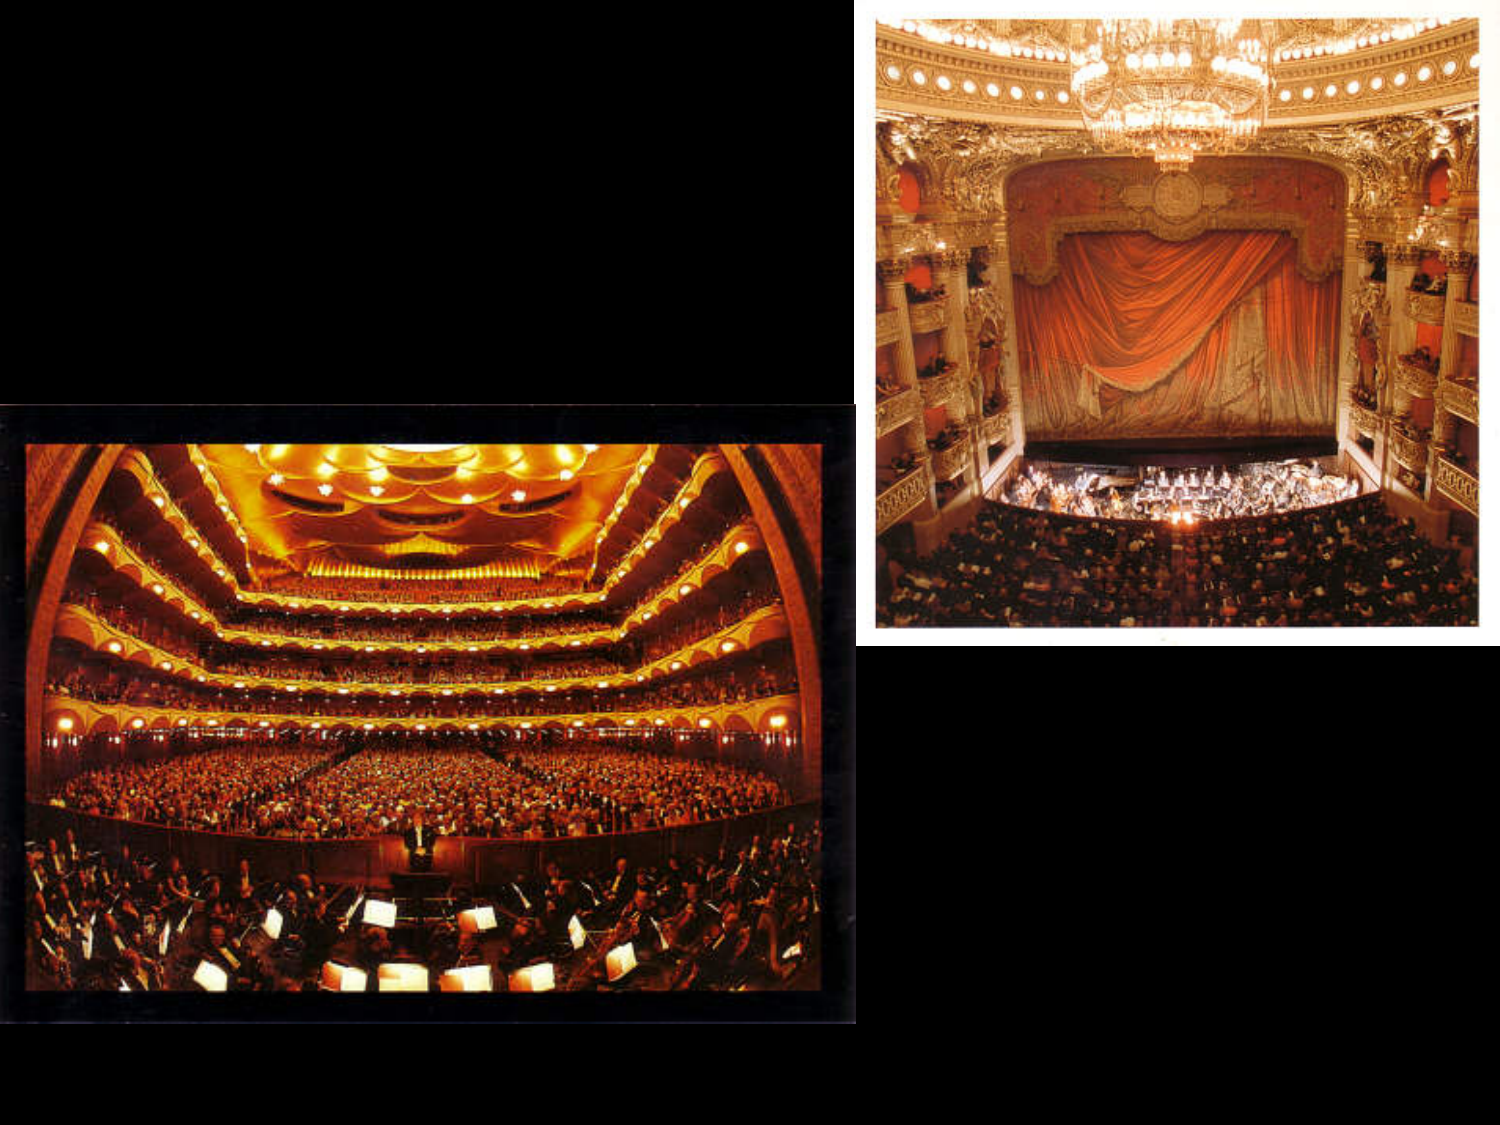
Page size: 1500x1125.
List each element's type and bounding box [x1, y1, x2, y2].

picture [0, 404, 856, 1024]
list [854, 0, 1500, 646]
